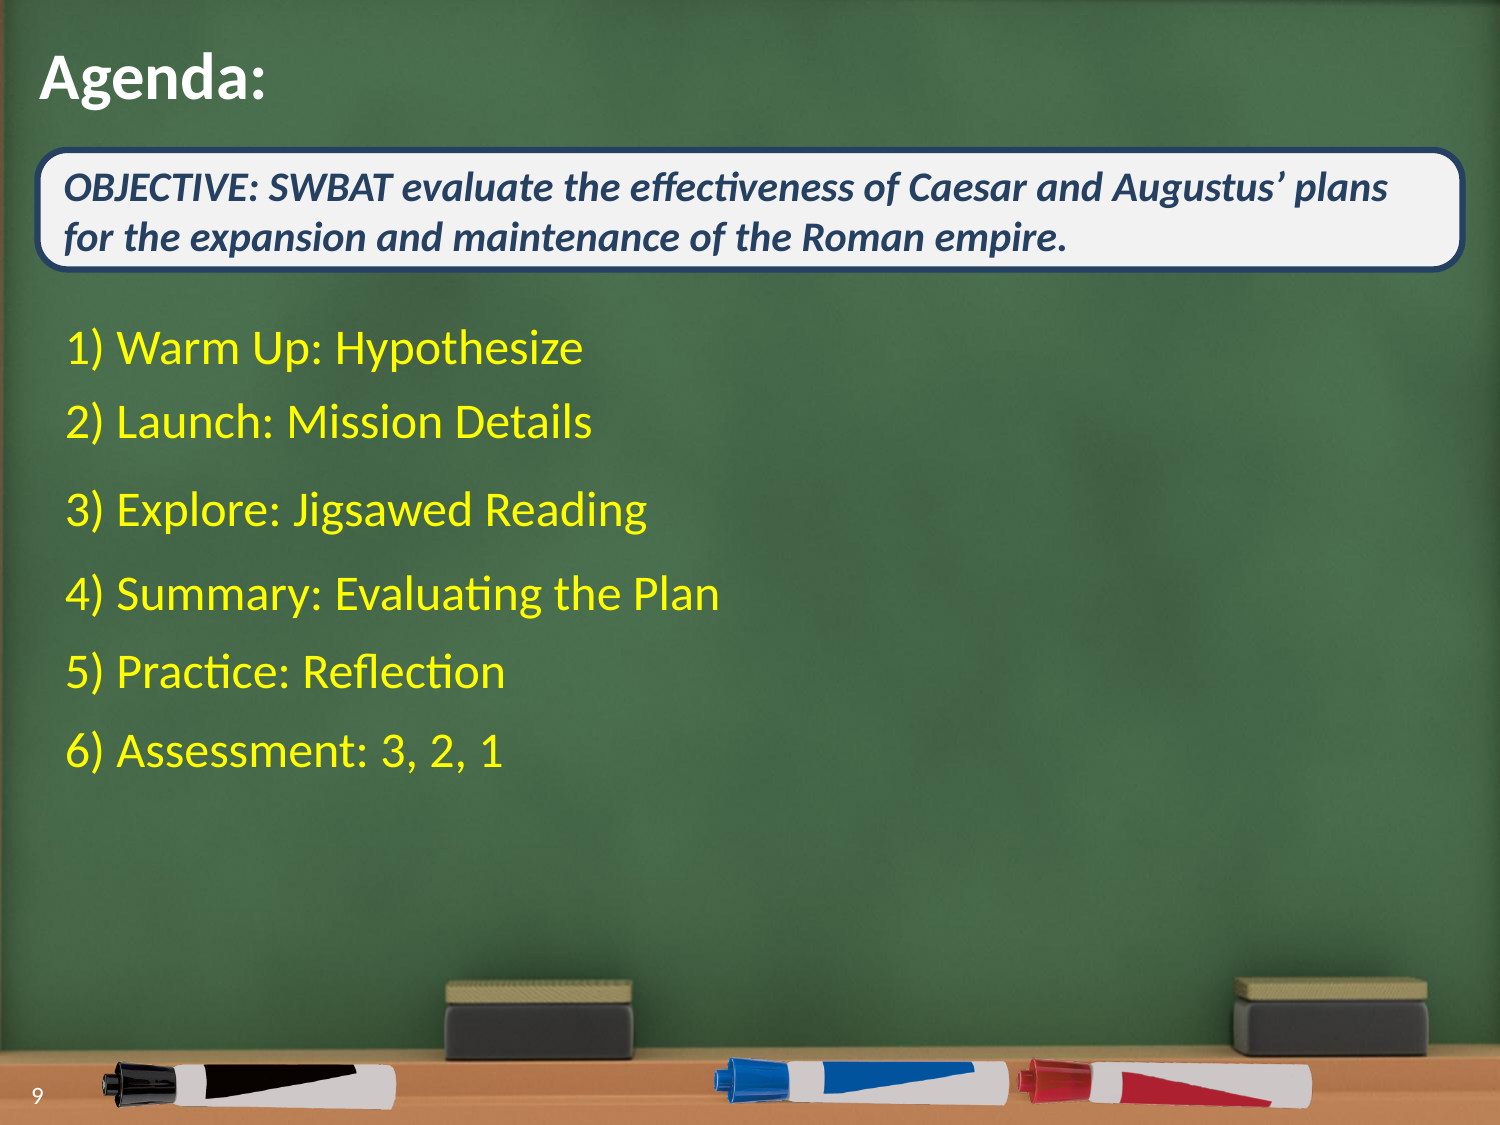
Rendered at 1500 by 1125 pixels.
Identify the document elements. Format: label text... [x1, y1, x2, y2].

text_box 4) Summary: Evaluating the Plan [50, 552, 1063, 629]
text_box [99, 1051, 1315, 1116]
text_box OBJECTIVE: SWBAT evaluate the effectiveness of Caesar and Augustus’ plans for the expansion and maintenance of the Roman empire. [48, 151, 1452, 268]
text_box [37, 157, 48, 263]
text_box 6) Assessment: 3, 2, 1 [49, 708, 638, 788]
text_box 5) Practice: Reflection [50, 628, 975, 709]
text_box 1) Warm Up: Hypothesize [49, 309, 1013, 377]
text_box [1452, 157, 1463, 263]
text_box 2) Launch: Mission Details [49, 377, 1175, 461]
text_box 3) Explore: Jigsawed Reading [49, 464, 1013, 549]
slide_number 9 [0, 1065, 75, 1125]
picture [0, 0, 1500, 1125]
title Agenda: [24, 20, 1375, 126]
